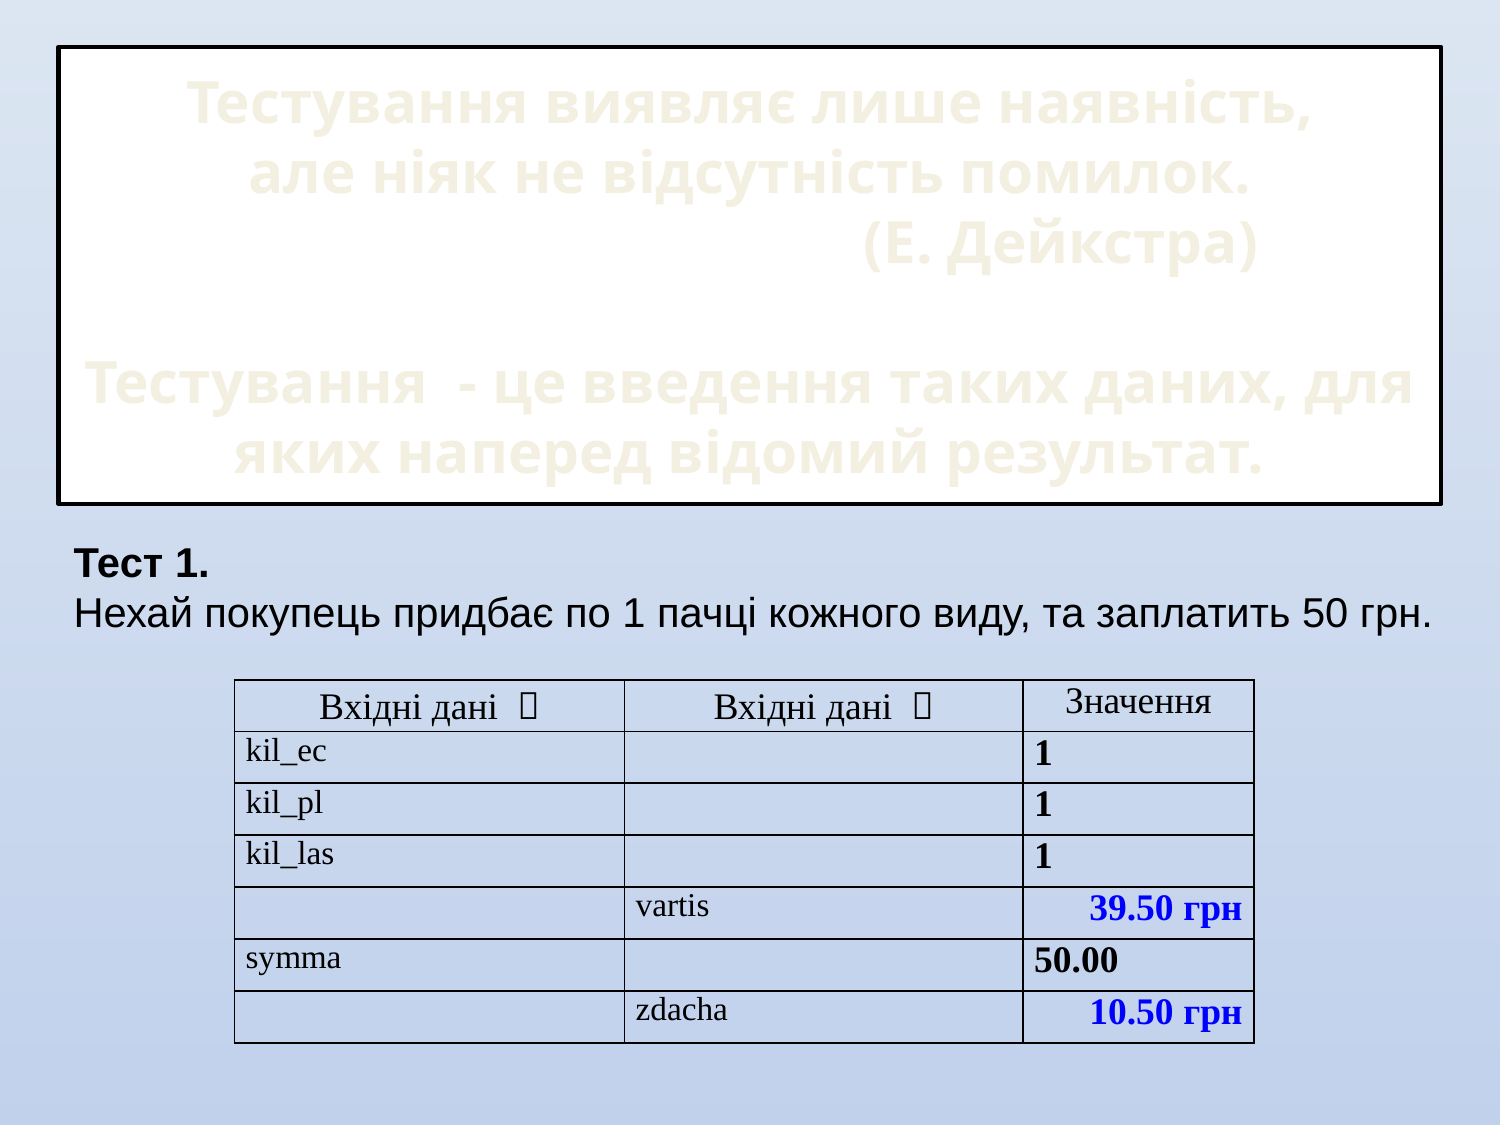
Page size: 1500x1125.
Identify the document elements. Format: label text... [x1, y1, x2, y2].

table_cell zdacha [625, 992, 1022, 1042]
table_cell 1 [1024, 732, 1253, 782]
title Тестування виявляє лише наявність, але ніяк не відсутність помилок. (Е. Дейкстра) Тестування - це введення таких даних, для яких наперед відомий результат. [56, 45, 1443, 506]
table_cell symma [235, 940, 624, 990]
table_header Значення [1024, 681, 1253, 731]
table_header Вхідні дані  [625, 681, 1022, 731]
table_cell [625, 784, 1022, 834]
table_cell [235, 888, 624, 938]
text_box Тест 1. Нехай покупець придбає по 1 пачці кожного виду, та заплатить 50 грн. [58, 527, 1500, 643]
table_cell 39.50 грн [1024, 888, 1253, 938]
table_cell 1 [1024, 836, 1253, 886]
table_header Вхідні дані  [235, 681, 624, 731]
table_cell 10.50 грн [1024, 992, 1253, 1042]
table_cell [625, 732, 1022, 782]
table_cell [235, 992, 624, 1042]
table_cell [625, 836, 1022, 886]
table_cell vartis [625, 888, 1022, 938]
table_cell kil_pl [235, 784, 624, 834]
table_cell kil_las [235, 836, 624, 886]
table_cell [625, 940, 1022, 990]
table_cell 50.00 [1024, 940, 1253, 990]
table_cell 1 [1024, 784, 1253, 834]
table_cell kil_ec [235, 732, 624, 782]
